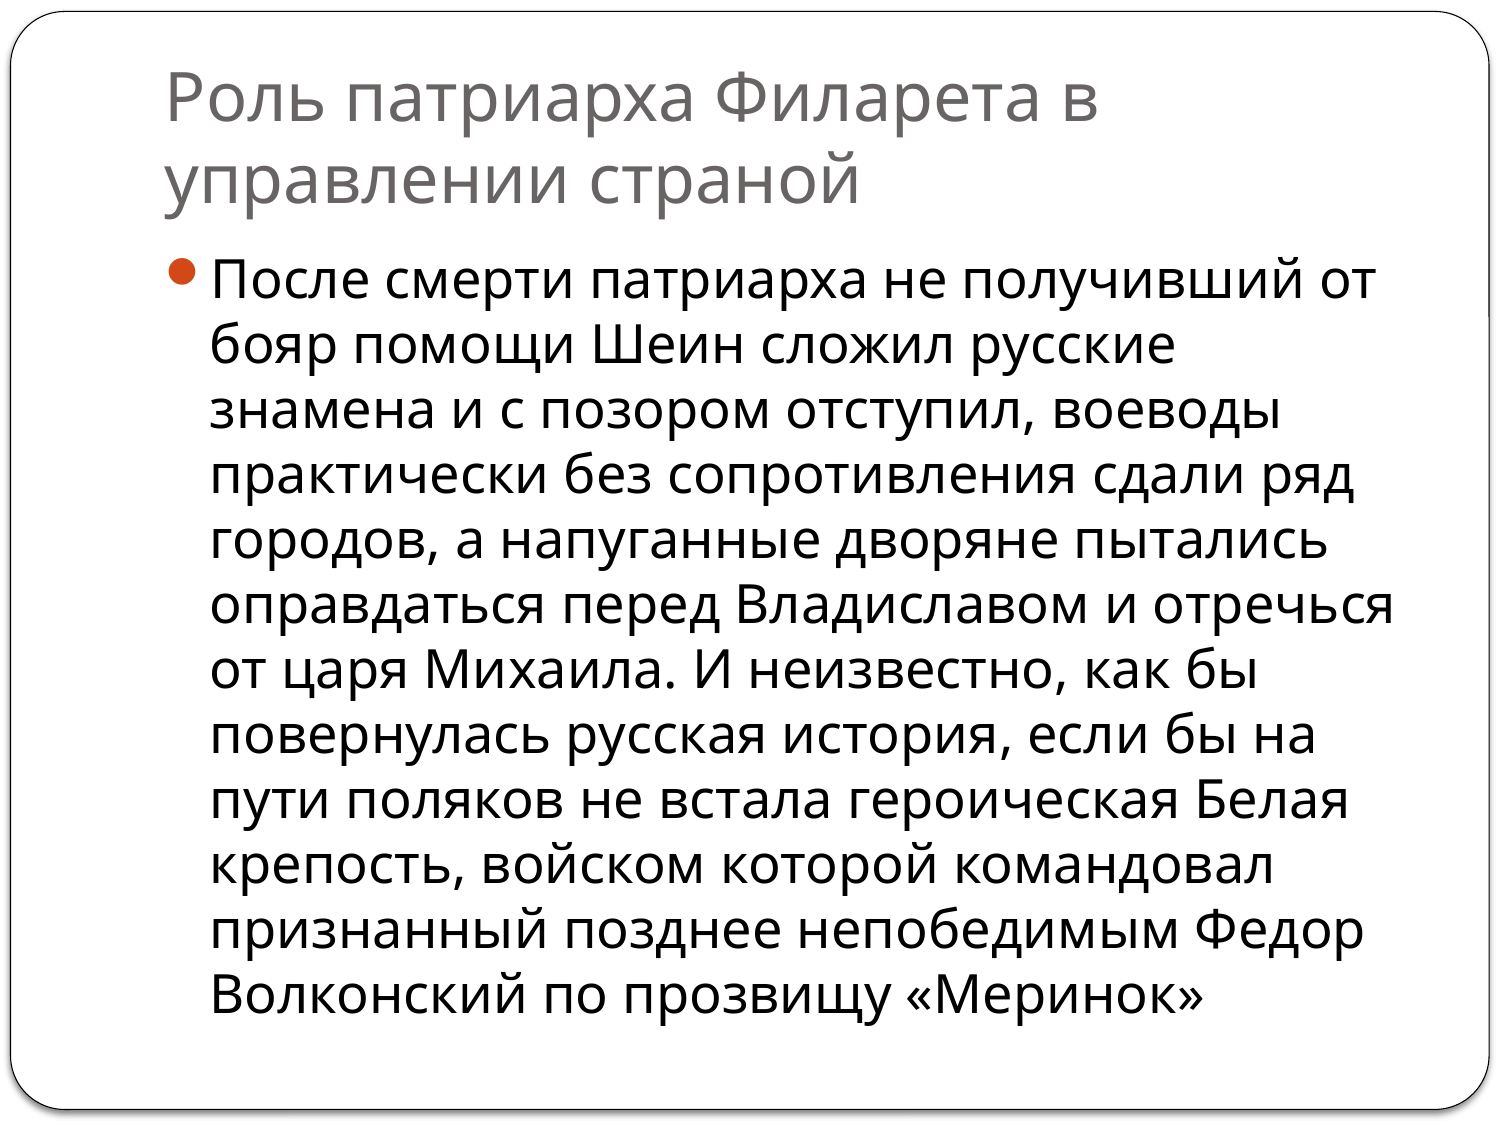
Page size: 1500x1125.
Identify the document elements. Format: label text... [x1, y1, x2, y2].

title Роль патриарха Филарета в управлении страной [150, 45, 1425, 233]
list После смерти патриарха не получивший от бояр помощи Шеин сложил русские знамена и с позором отступил, воеводы практически без сопротивления сдали ряд городов, а напуганные дворяне пытались оправдаться перед Владиславом и отречься от царя Михаила. И неизвестно, как бы повернулась русская история, если бы на пути поляков не встала героическая Белая крепость, войском которой командовал признанный позднее непобедимым Федор Волконский по прозвищу «Меринок» [150, 237, 1425, 988]
